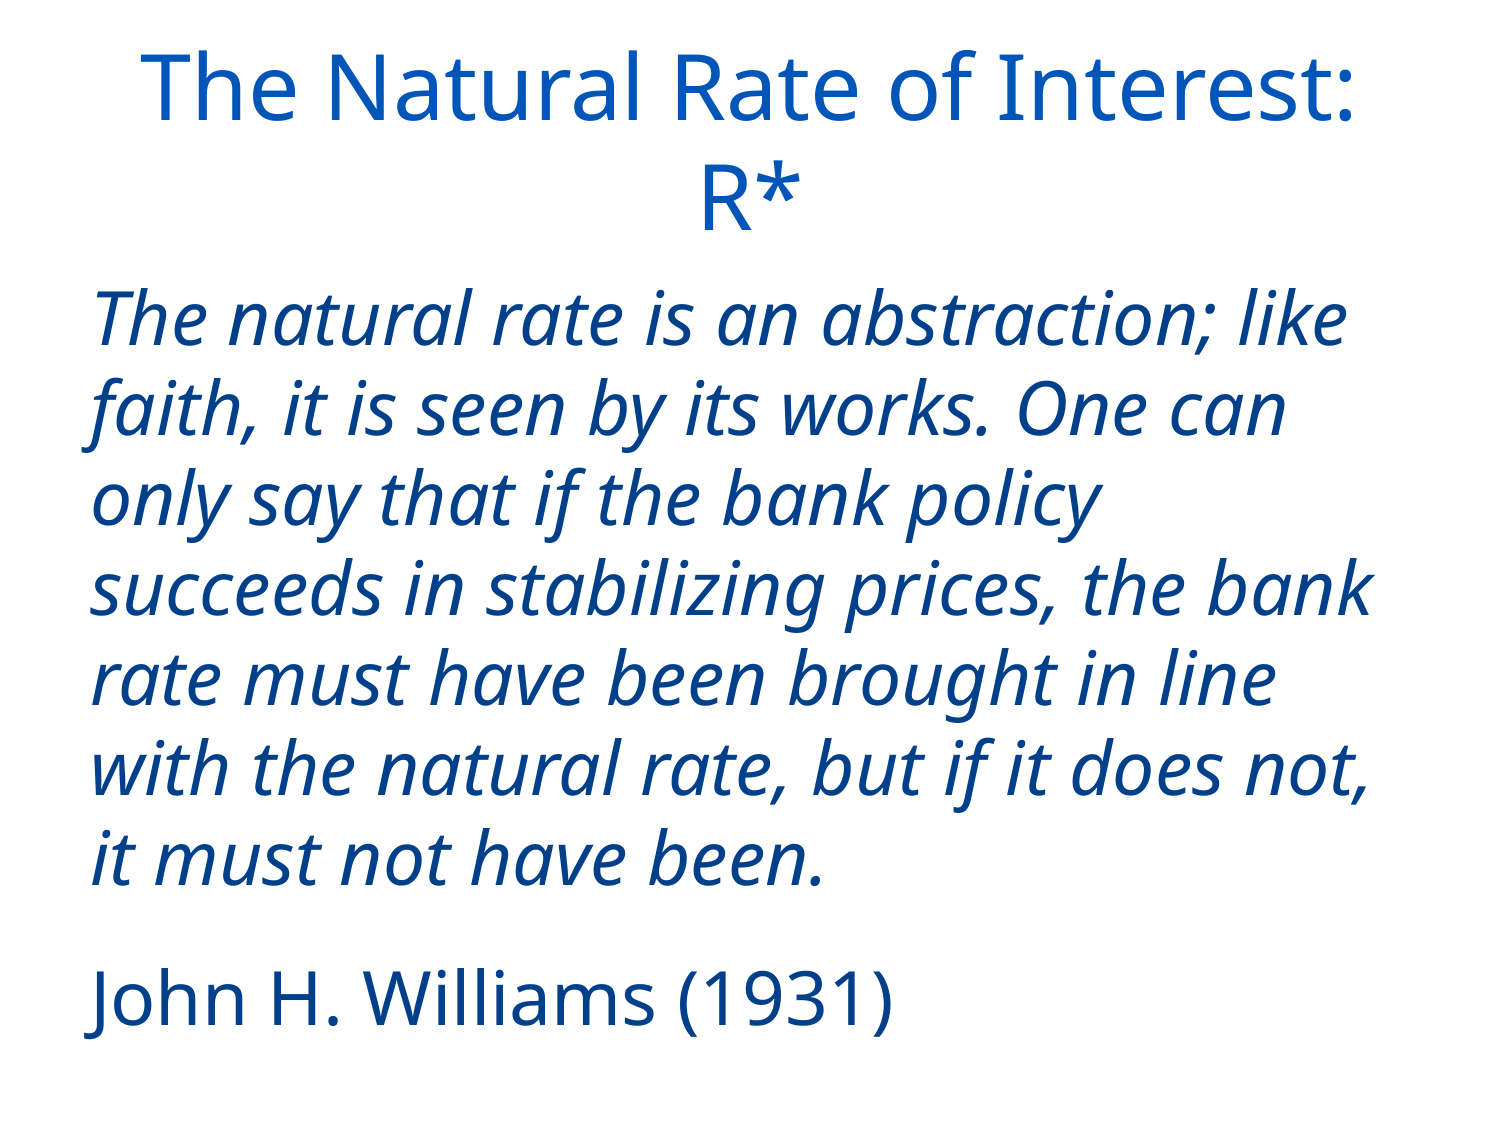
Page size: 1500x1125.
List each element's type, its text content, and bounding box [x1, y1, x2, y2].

list The natural rate is an abstraction; like faith, it is seen by its works. One can only say that if the bank policy succeeds in stabilizing prices, the bank rate must have been brought in line with the natural rate, but if it does not, it must not have been. John H. Williams (1931) [75, 262, 1425, 1005]
title The Natural Rate of Interest: R* [75, 45, 1425, 233]
